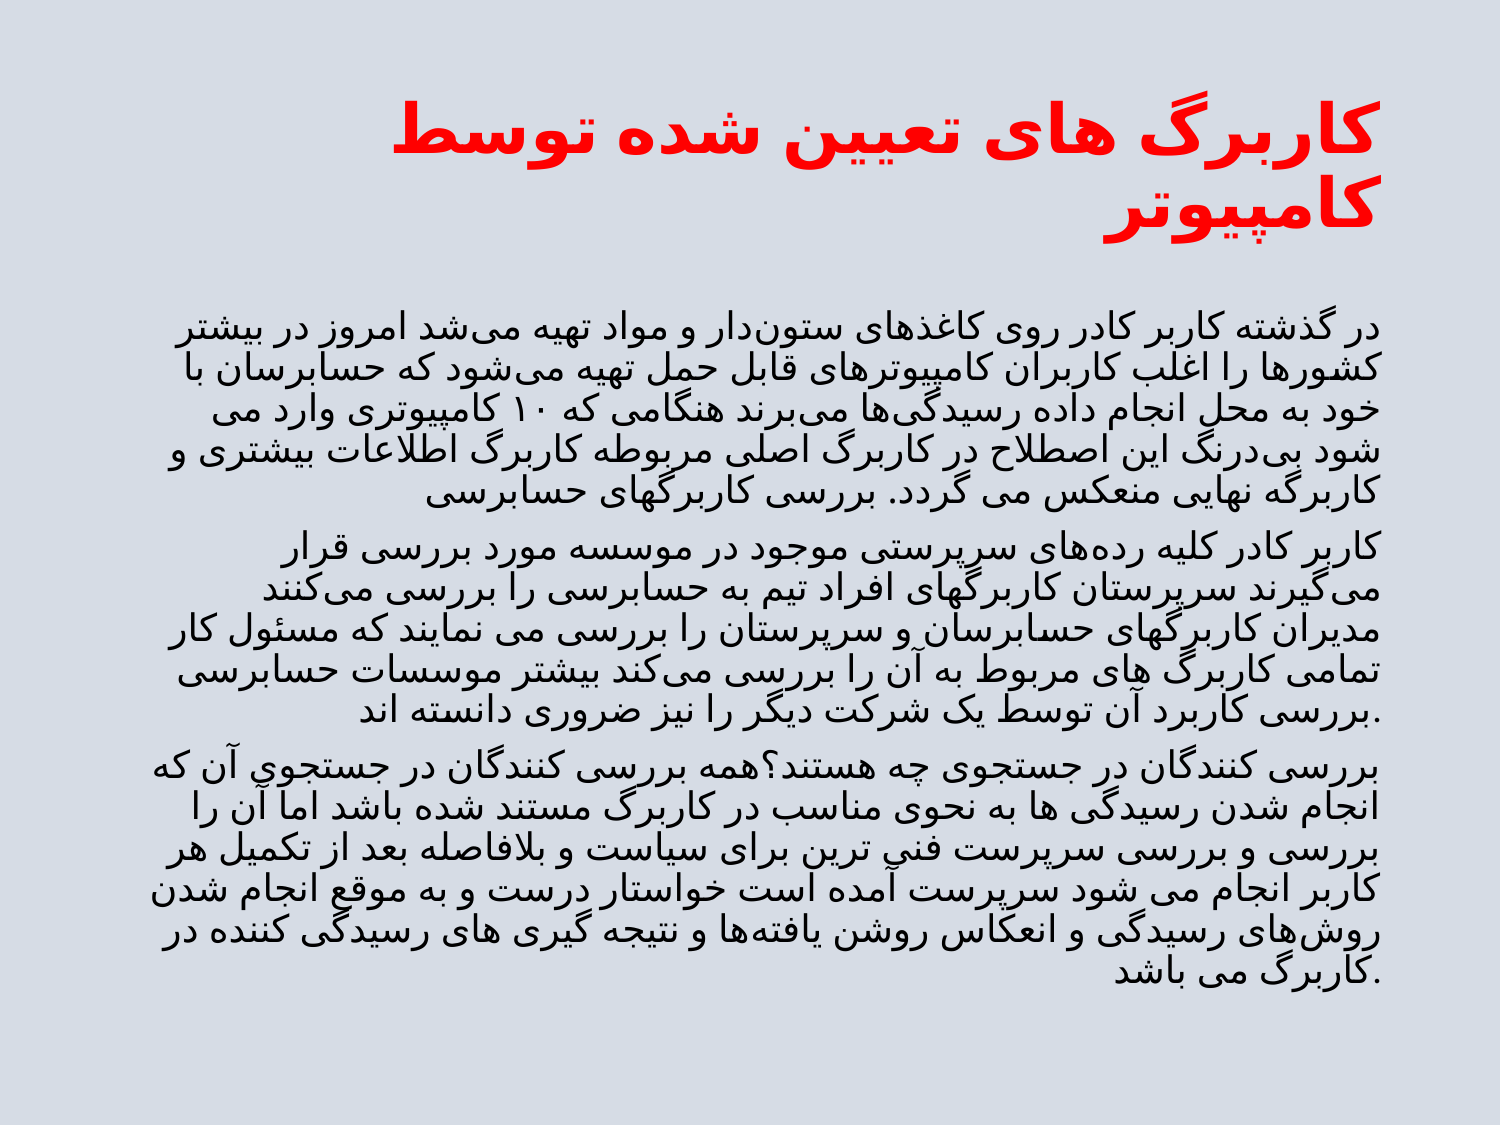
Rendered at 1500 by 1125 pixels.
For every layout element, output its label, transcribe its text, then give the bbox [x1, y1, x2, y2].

list در گذشته کاربر کادر روی کاغذهای ستون‌دار و مواد تهیه می‌شد امروز در بیشتر کشورها را اغلب کاربران کامپیوترهای قابل حمل تهیه می‌شود که حسابرسان با خود به محل انجام داده رسیدگی‌ها می‌برند هنگامی که ۱۰ کامپیوتری وارد می شود بی‌درنگ این اصطلاح در کاربرگ اصلی مربوطه کاربرگ اطلاعات بیشتری و کاربرگه نهایی منعکس می گردد. بررسی کاربرگهای حسابرسی کاربر کادر کلیه رده‌های سرپرستی موجود در موسسه مورد بررسی قرار می‌گیرند سرپرستان کاربرگهای افراد تیم به حسابرسی را بررسی می‌کنند مدیران کاربرگهای حسابرسان و سرپرستان را بررسی می نمایند که مسئول کار تمامی کاربرگ های مربوط به آن را بررسی می‌کند بیشتر موسسات حسابرسی بررسی کاربرد آن توسط یک شرکت دیگر را نیز ضروری دانسته اند. بررسی کنندگان در جستجوی چه هستند؟همه بررسی کنندگان در جستجوی آن که انجام شدن رسیدگی ها به نحوی مناسب در کاربرگ مستند شده باشد اما آن را بررسی و بررسی سرپرست فنی ترین برای سیاست و بلافاصله بعد از تکمیل هر کاربر انجام می شود سرپرست آمده است خواستار درست و به موقع انجام شدن روش‌های رسیدگی و انعکاس روشن یافته‌ها و نتیجه گیری های رسیدگی کننده در کاربرگ می باشد. [103, 299, 1397, 1014]
title کاربرگ های تعیین شده توسط کامپیوتر [103, 59, 1397, 278]
